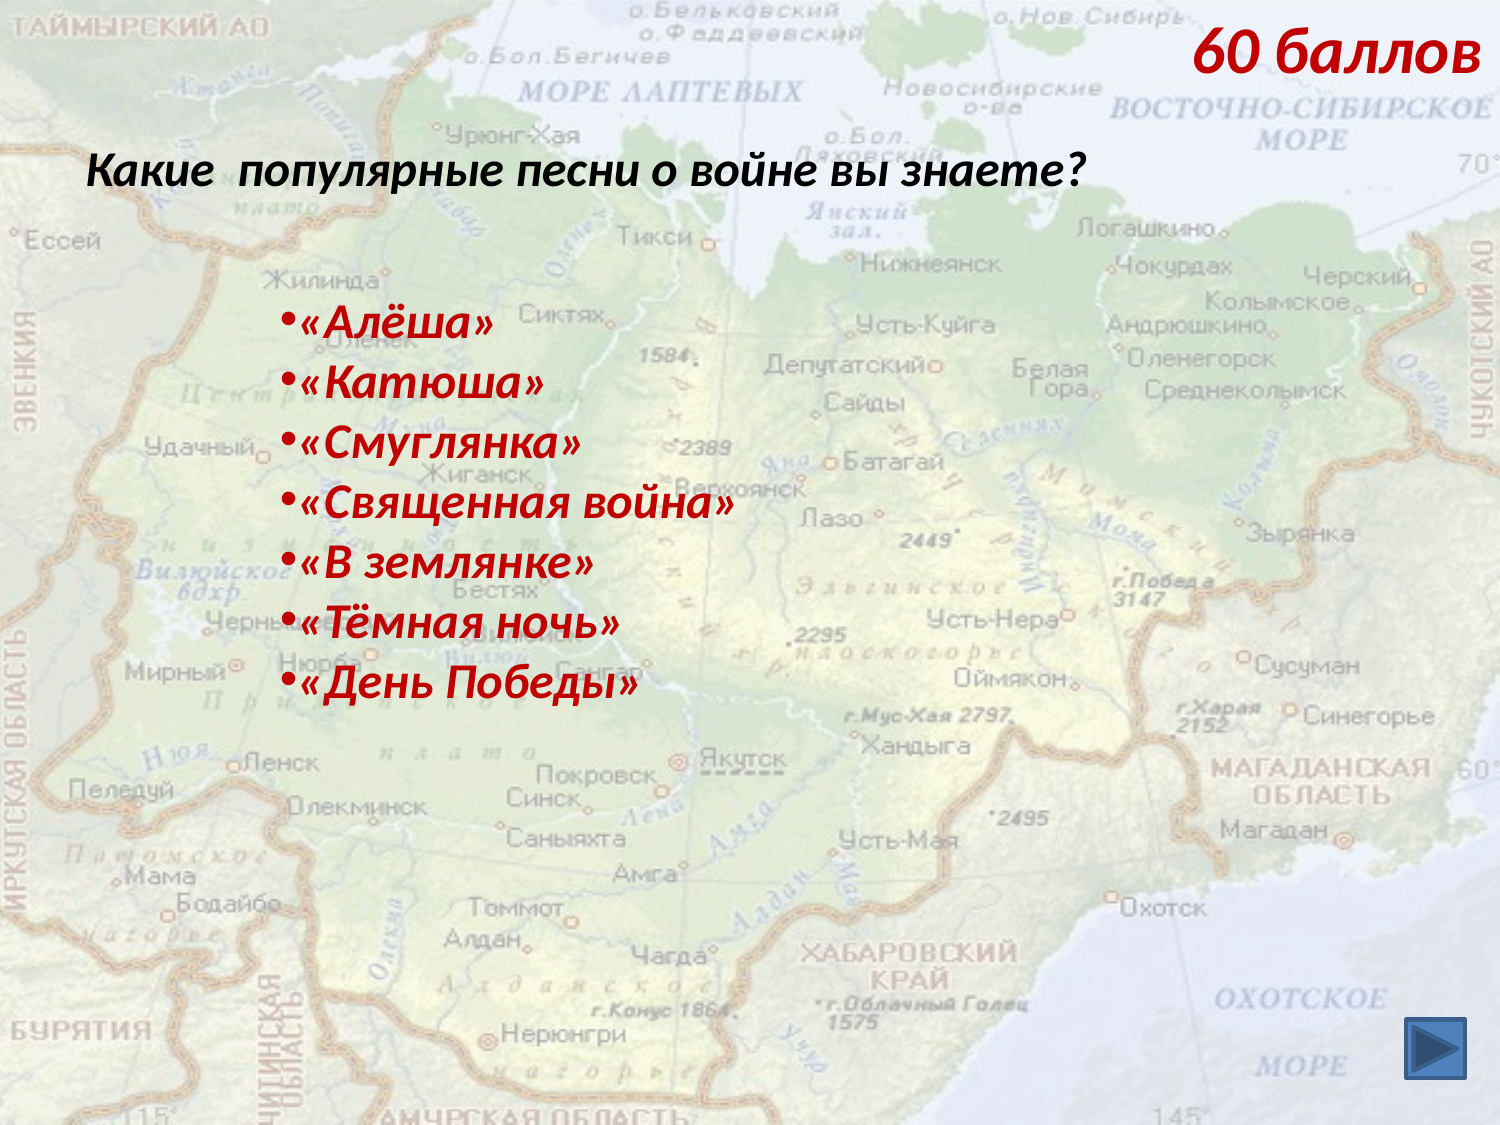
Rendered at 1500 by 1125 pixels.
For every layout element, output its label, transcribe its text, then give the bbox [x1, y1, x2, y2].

list Какие популярные песни о войне вы знаете? [70, 128, 1432, 293]
text_box «Алёша» «Катюша» «Смуглянка» «Священная война» «В землянке» «Тёмная ночь» «День Победы» [58, 281, 821, 716]
text_box [1404, 1017, 1467, 1080]
text_box 60 баллов [1176, 0, 1498, 95]
